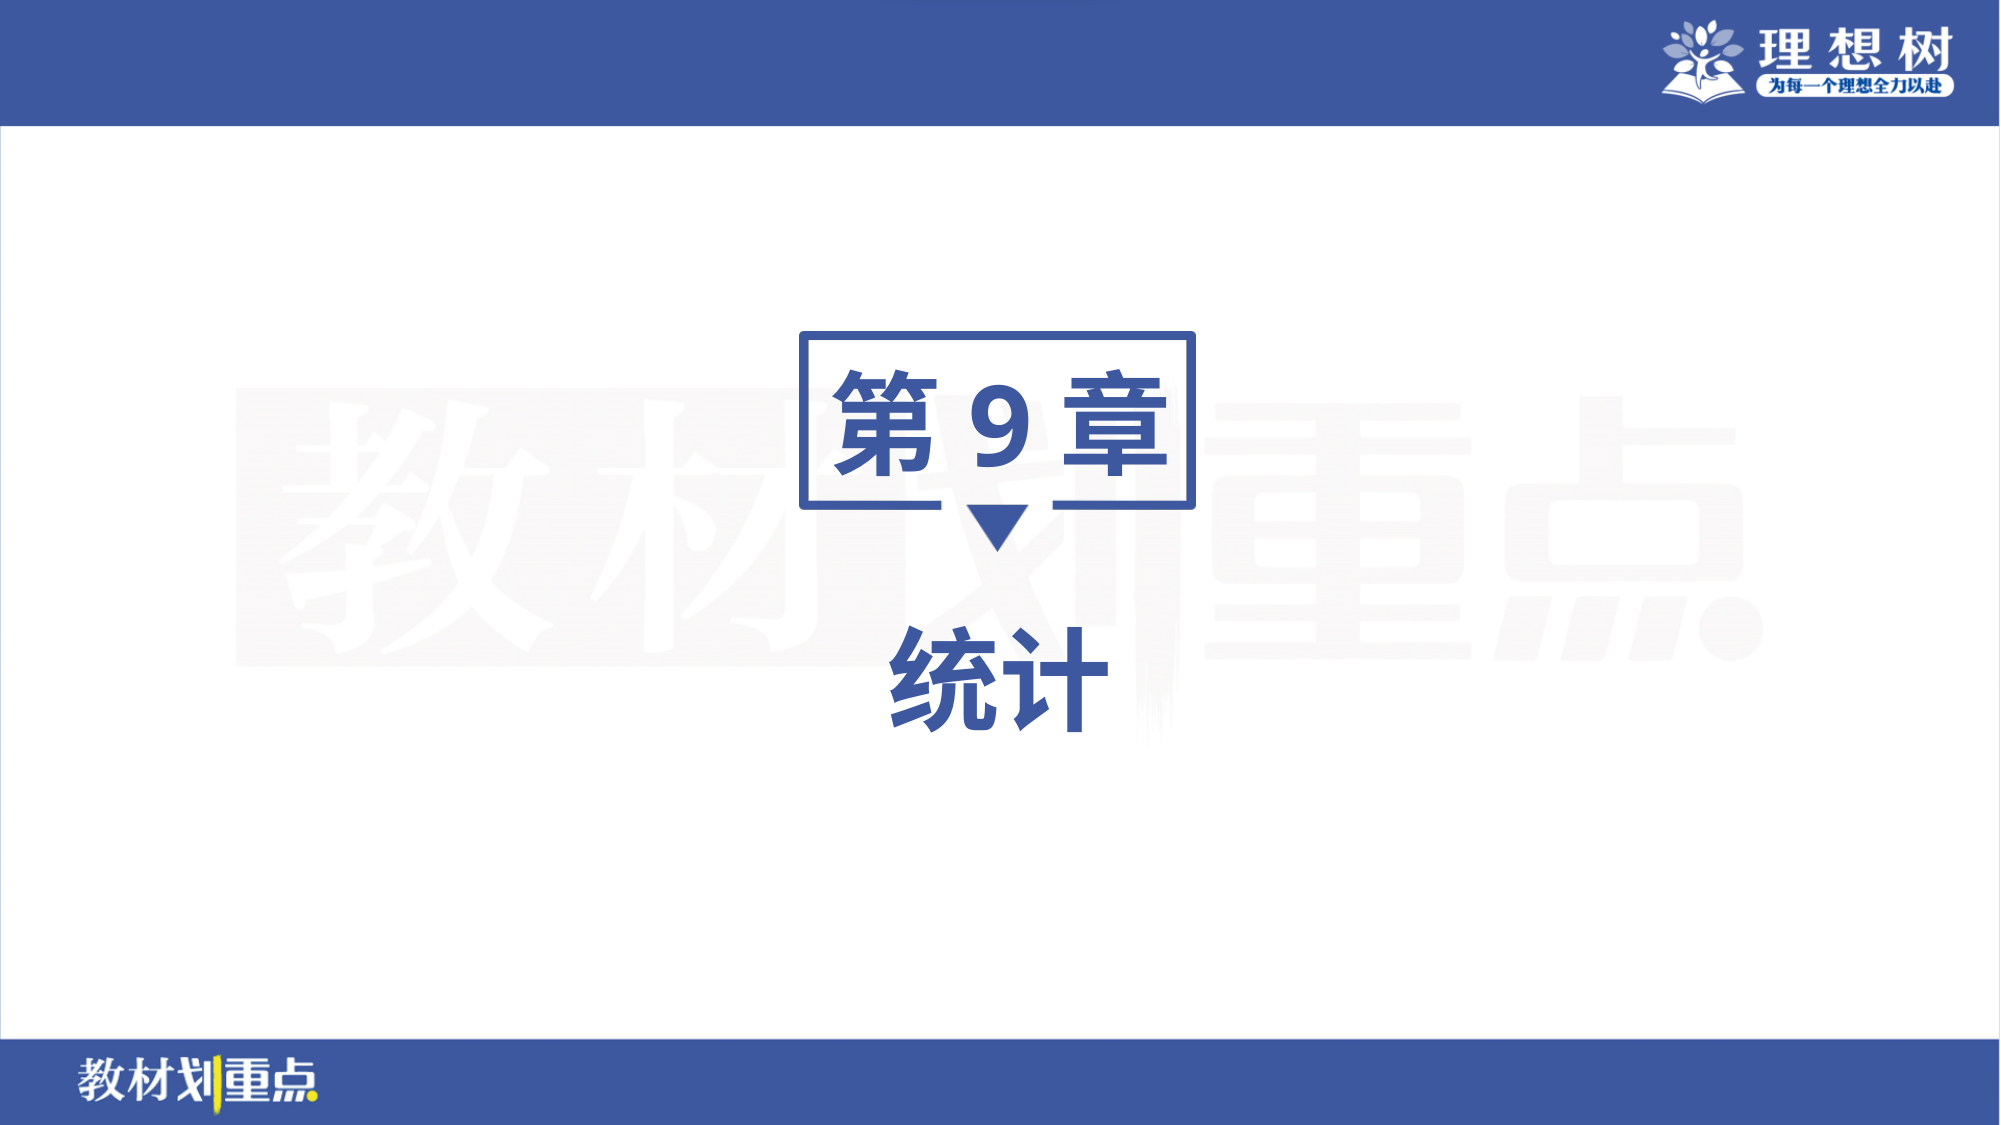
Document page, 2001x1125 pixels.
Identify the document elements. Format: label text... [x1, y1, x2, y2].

text_box 统计 [0, 600, 2000, 752]
picture [0, 752, 2000, 1125]
picture [0, 0, 2000, 600]
